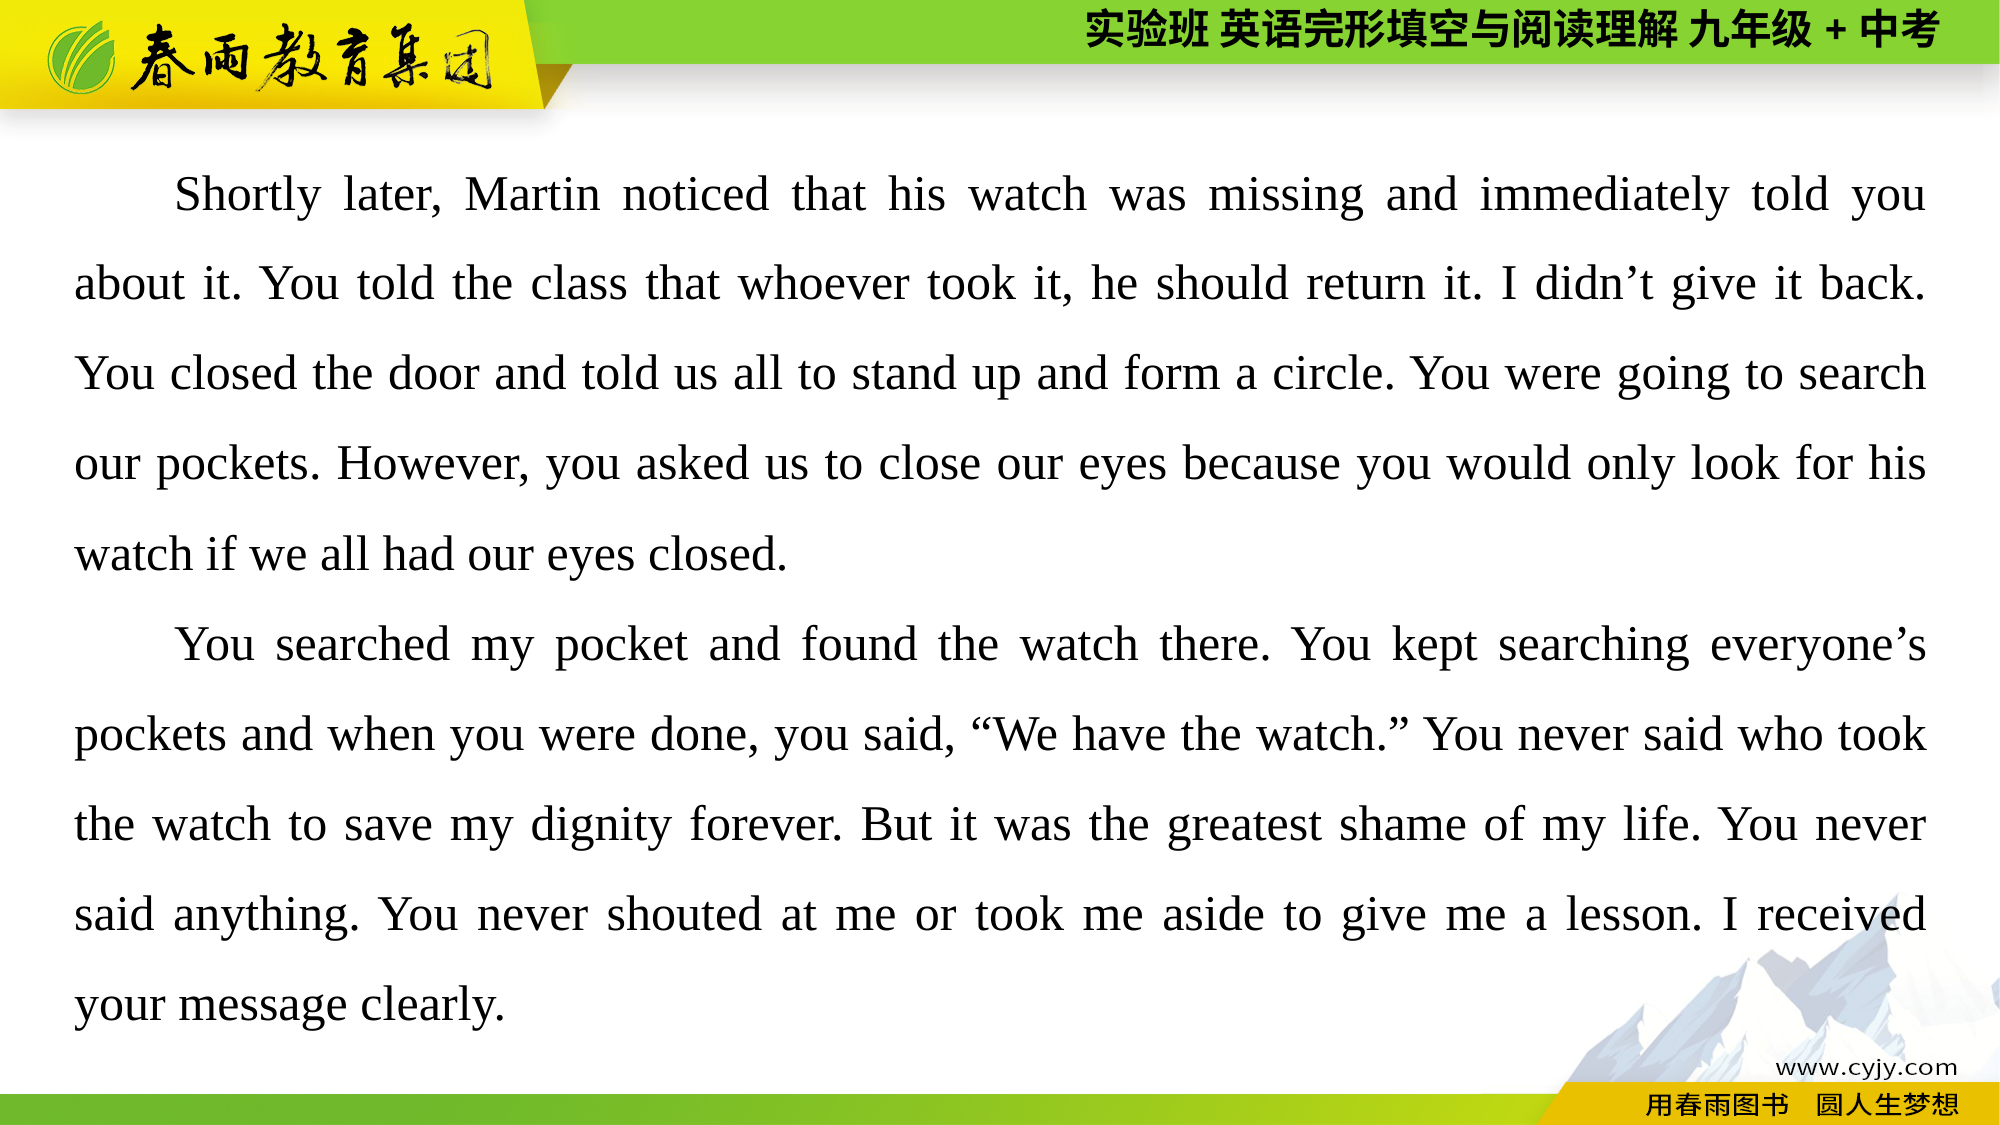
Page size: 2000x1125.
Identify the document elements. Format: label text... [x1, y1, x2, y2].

list Shortly later, Martin noticed that his watch was missing and immediately told you about it. You told the class that whoever took it, he should return it. I didn’t give it back. You closed the door and told us all to stand up and form a circle. You were going to search our pockets. However, you asked us to close our eyes because you would only look for his watch if we all had our eyes closed. You searched my pocket and found the watch there. You kept searching everyone’s pockets and when you were done, you said, “We have the watch.” You never said who took the watch to save my dignity forever. But it was the greatest shame of my life. You never said anything. You never shouted at me or took me aside to give me a lesson. I received your message clearly. [59, 122, 1944, 1047]
picture [0, 0, 2000, 1125]
